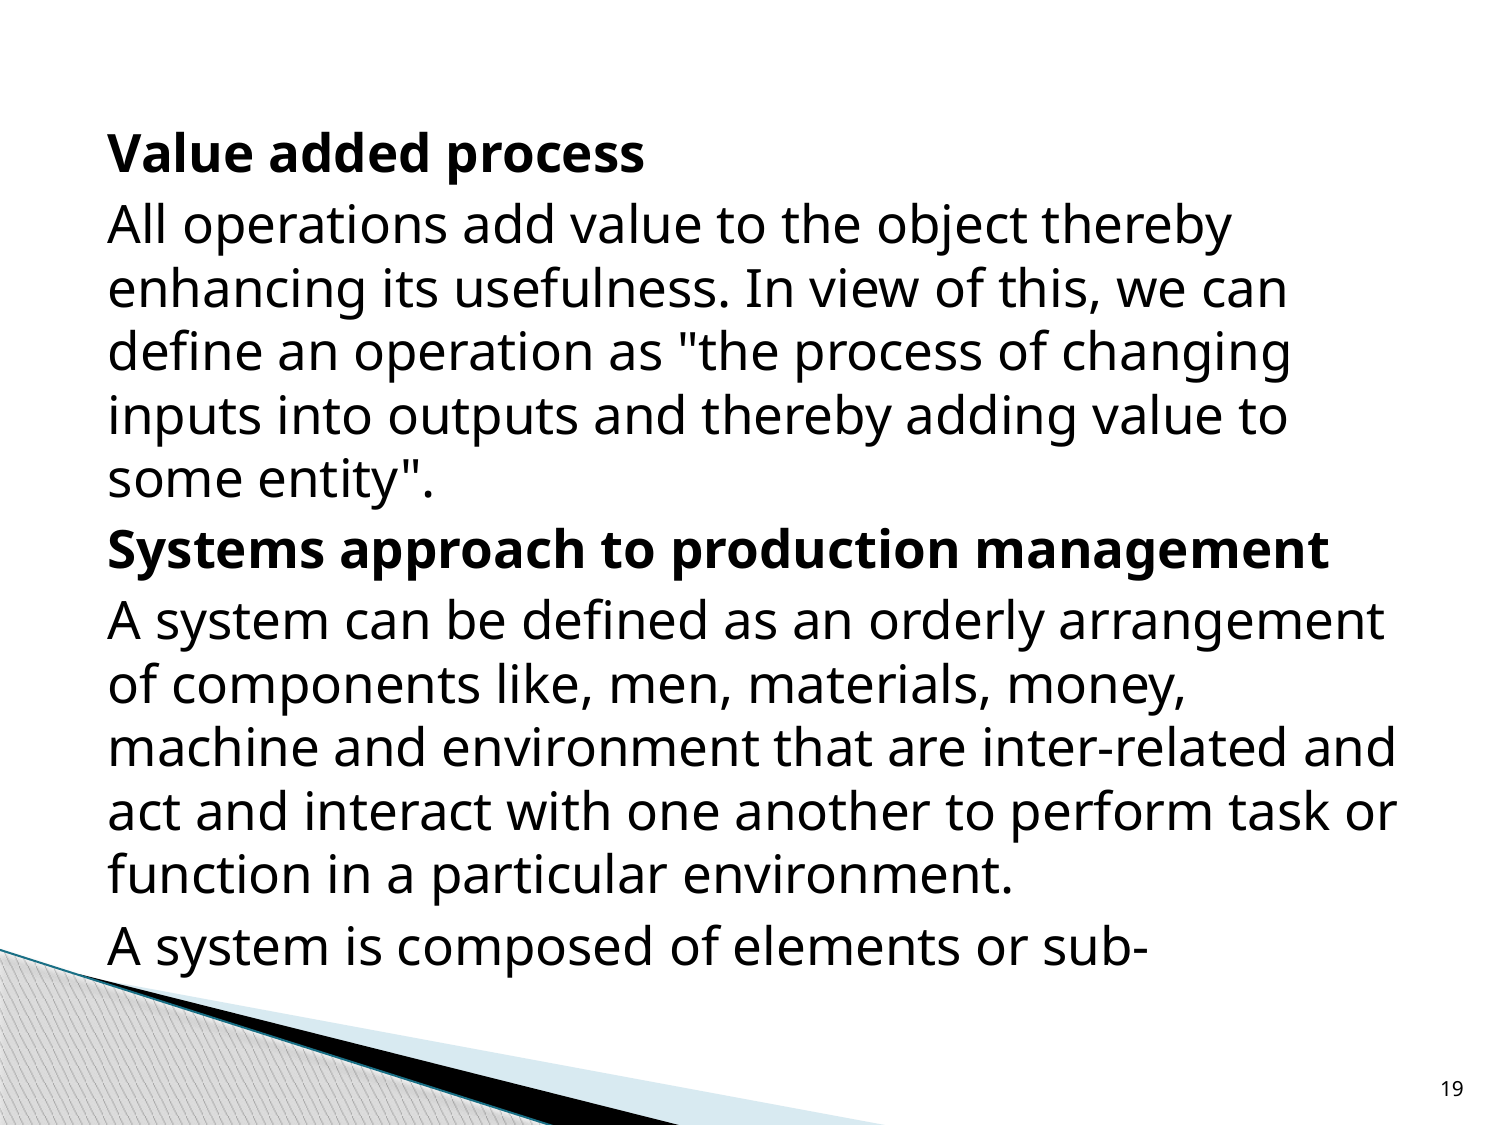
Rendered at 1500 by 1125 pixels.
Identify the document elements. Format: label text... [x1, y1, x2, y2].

slide_number 19 [1418, 1051, 1479, 1112]
list Value added process All operations add value to the object thereby enhancing its usefulness. In view of this, we can define an operation as "the process of changing inputs into outputs and thereby adding value to some entity". Systems approach to production management A system can be defined as an orderly arrangement of components like, men, materials, money, machine and environment that are inter-related and act and interact with one another to perform task or function in a particular environment. A system is composed of elements or sub- [75, 112, 1425, 986]
